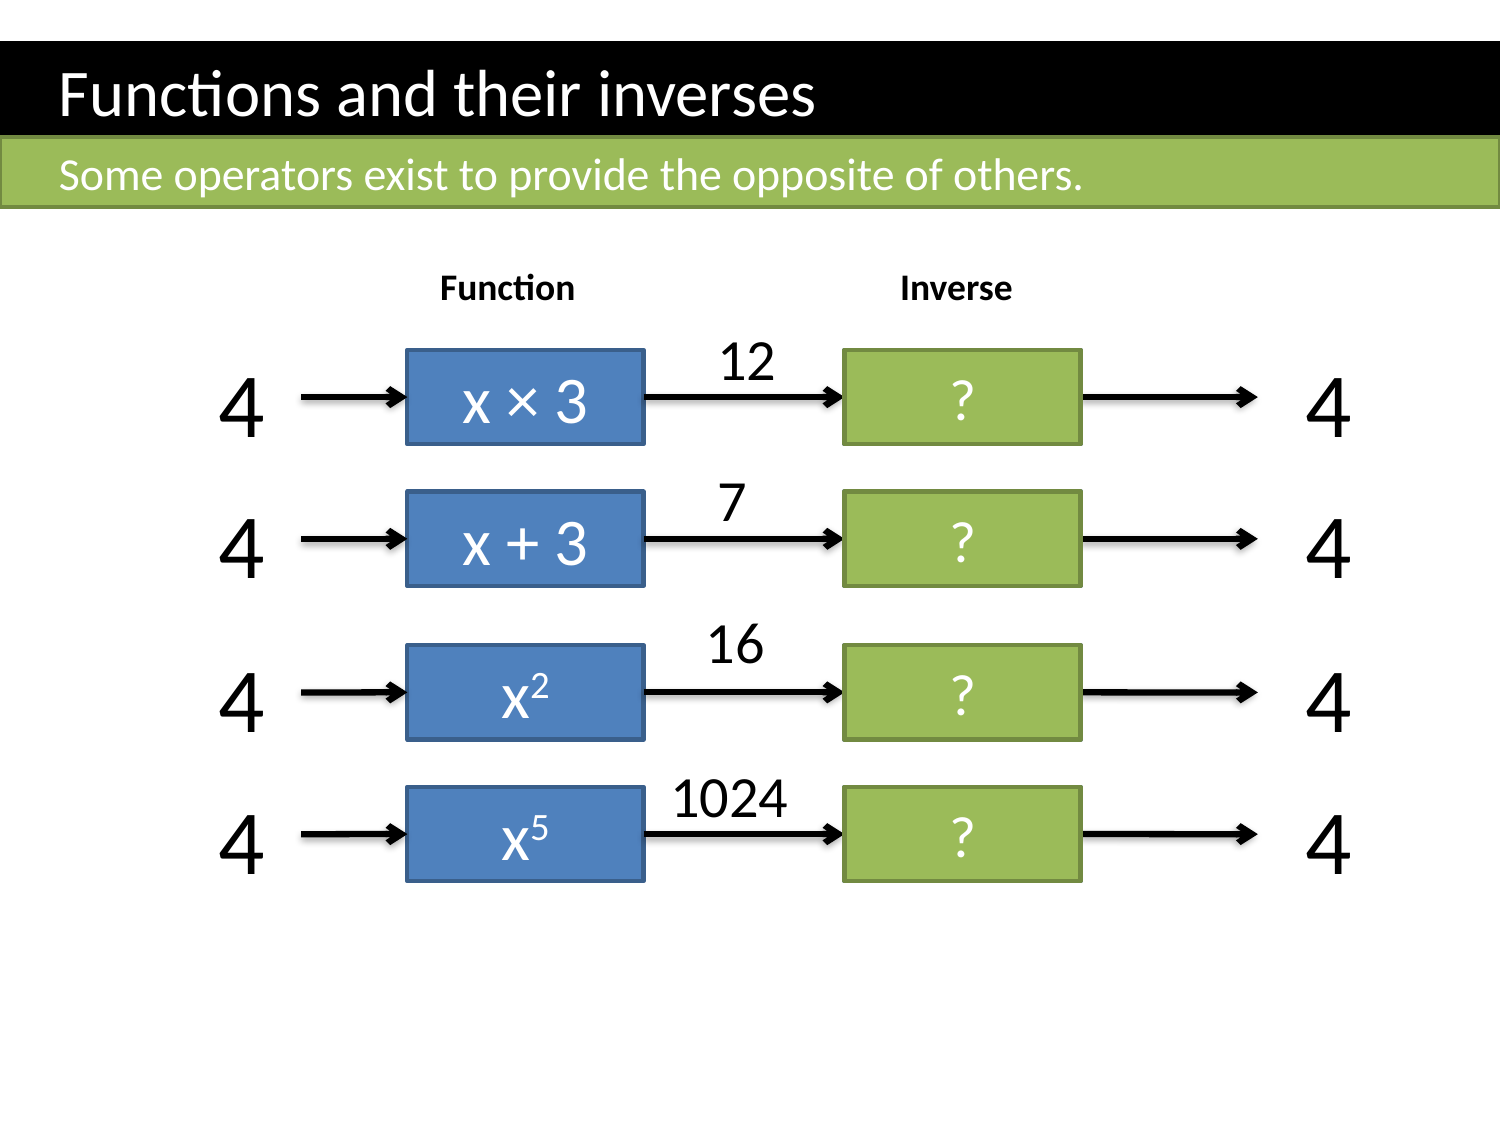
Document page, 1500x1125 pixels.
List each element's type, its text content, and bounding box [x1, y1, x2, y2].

text_box ? [842, 348, 1083, 446]
text_box 16 [690, 597, 786, 683]
text_box x2 [405, 643, 646, 742]
text_box x + 3 [405, 489, 646, 588]
text_box 7 [702, 456, 774, 538]
text_box 4 [135, 479, 349, 605]
text_box Functions and their inverses [0, 41, 1500, 135]
text_box 4 [1222, 775, 1435, 900]
text_box x5 [405, 785, 646, 883]
text_box 4 [135, 633, 349, 758]
text_box ? [842, 785, 1083, 883]
text_box ? [842, 643, 1083, 742]
text_box Inverse [856, 255, 1057, 315]
text_box 4 [1222, 633, 1435, 758]
text_box 4 [135, 775, 349, 900]
text_box 4 [1222, 479, 1435, 605]
text_box Function [407, 255, 609, 315]
text_box 1024 [655, 751, 821, 833]
text_box Some operators exist to provide the opposite of others. [0, 135, 1500, 209]
text_box 4 [1222, 338, 1435, 463]
text_box 4 [135, 338, 349, 463]
text_box ? [842, 489, 1083, 588]
text_box x × 3 [405, 348, 646, 446]
text_box 12 [702, 314, 809, 396]
